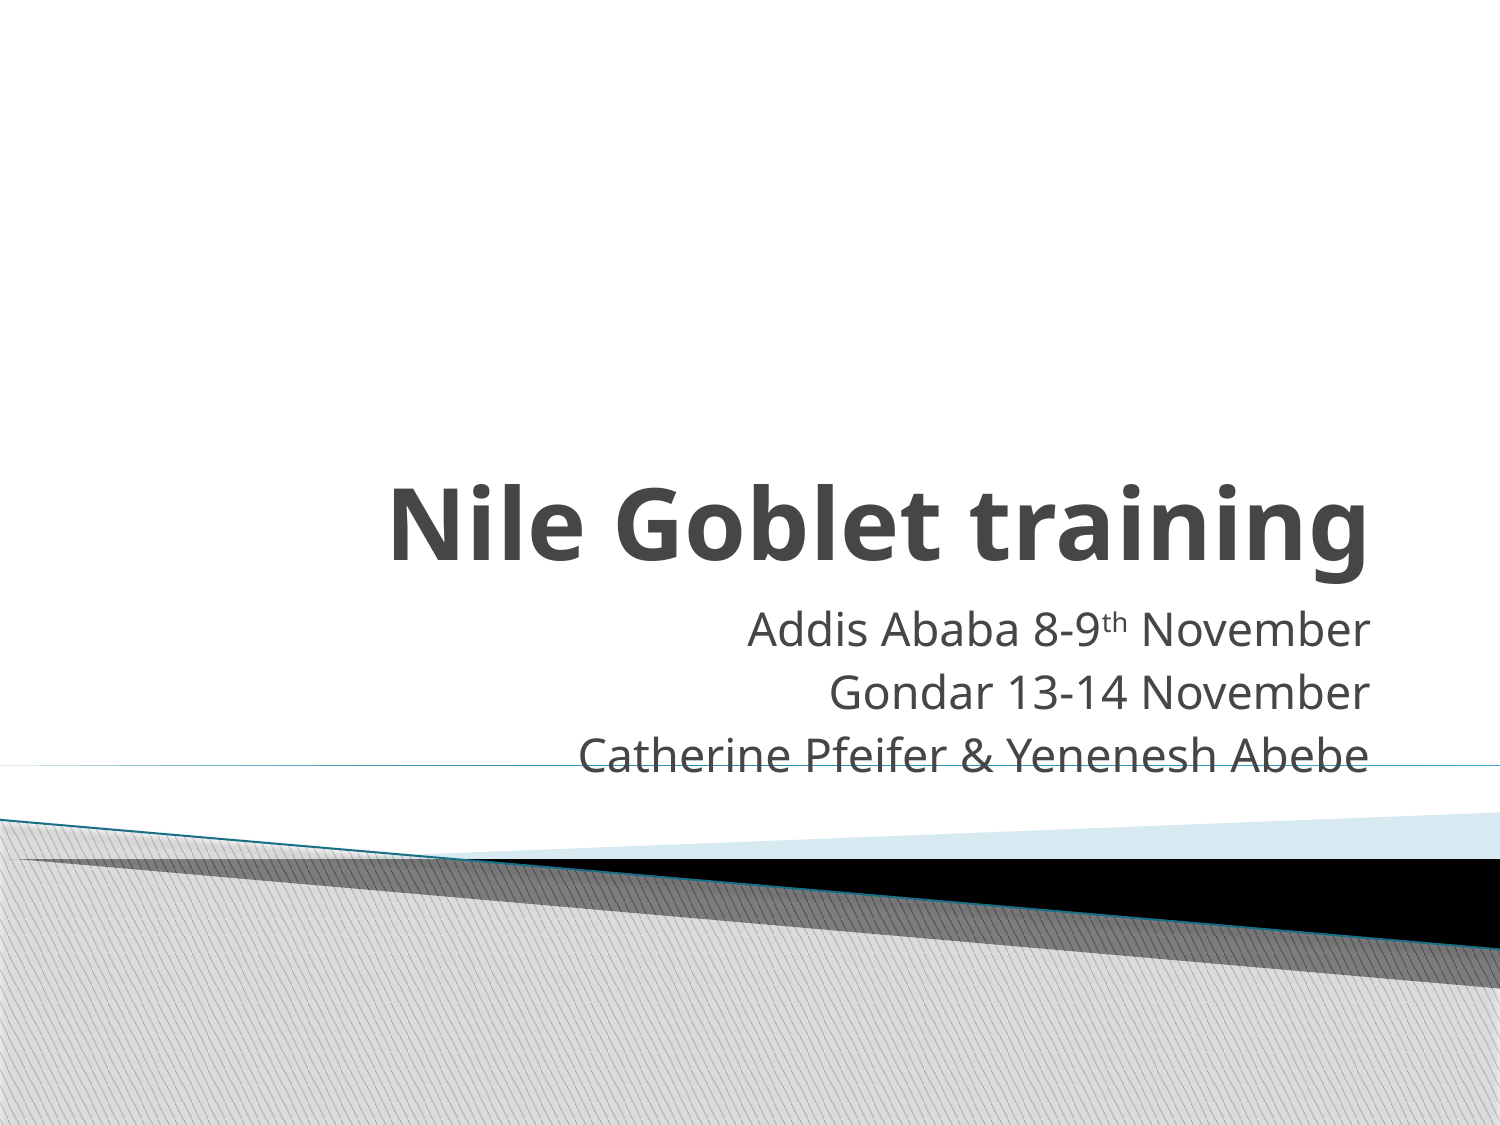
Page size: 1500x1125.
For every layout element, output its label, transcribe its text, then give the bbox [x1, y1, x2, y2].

subtitle Addis Ababa 8-9th November Gondar 13-14 November Catherine Pfeifer & Yenenesh Abebe [112, 592, 1388, 790]
title Nile Goblet training [112, 287, 1388, 588]
picture [5, 859, 1500, 989]
